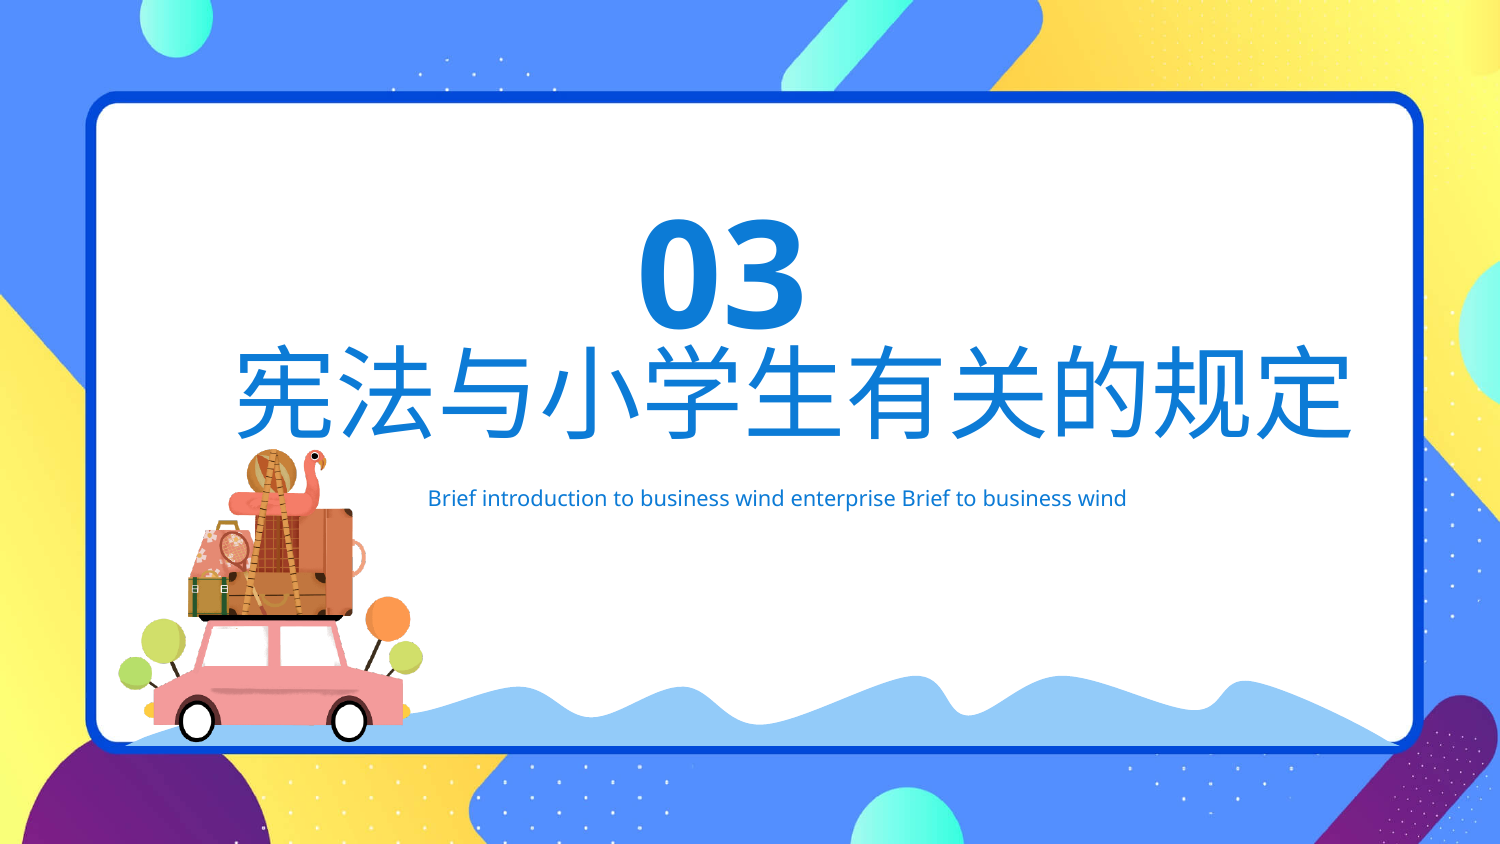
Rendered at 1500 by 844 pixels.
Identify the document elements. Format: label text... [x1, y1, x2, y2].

text_box 宪法与小学生有关的规定 [218, 321, 1371, 459]
text_box Brief introduction to business wind enterprise Brief to business wind [433, 477, 1177, 518]
text_box [433, 674, 1401, 748]
picture [0, 0, 1500, 844]
text_box 03 [621, 171, 823, 321]
